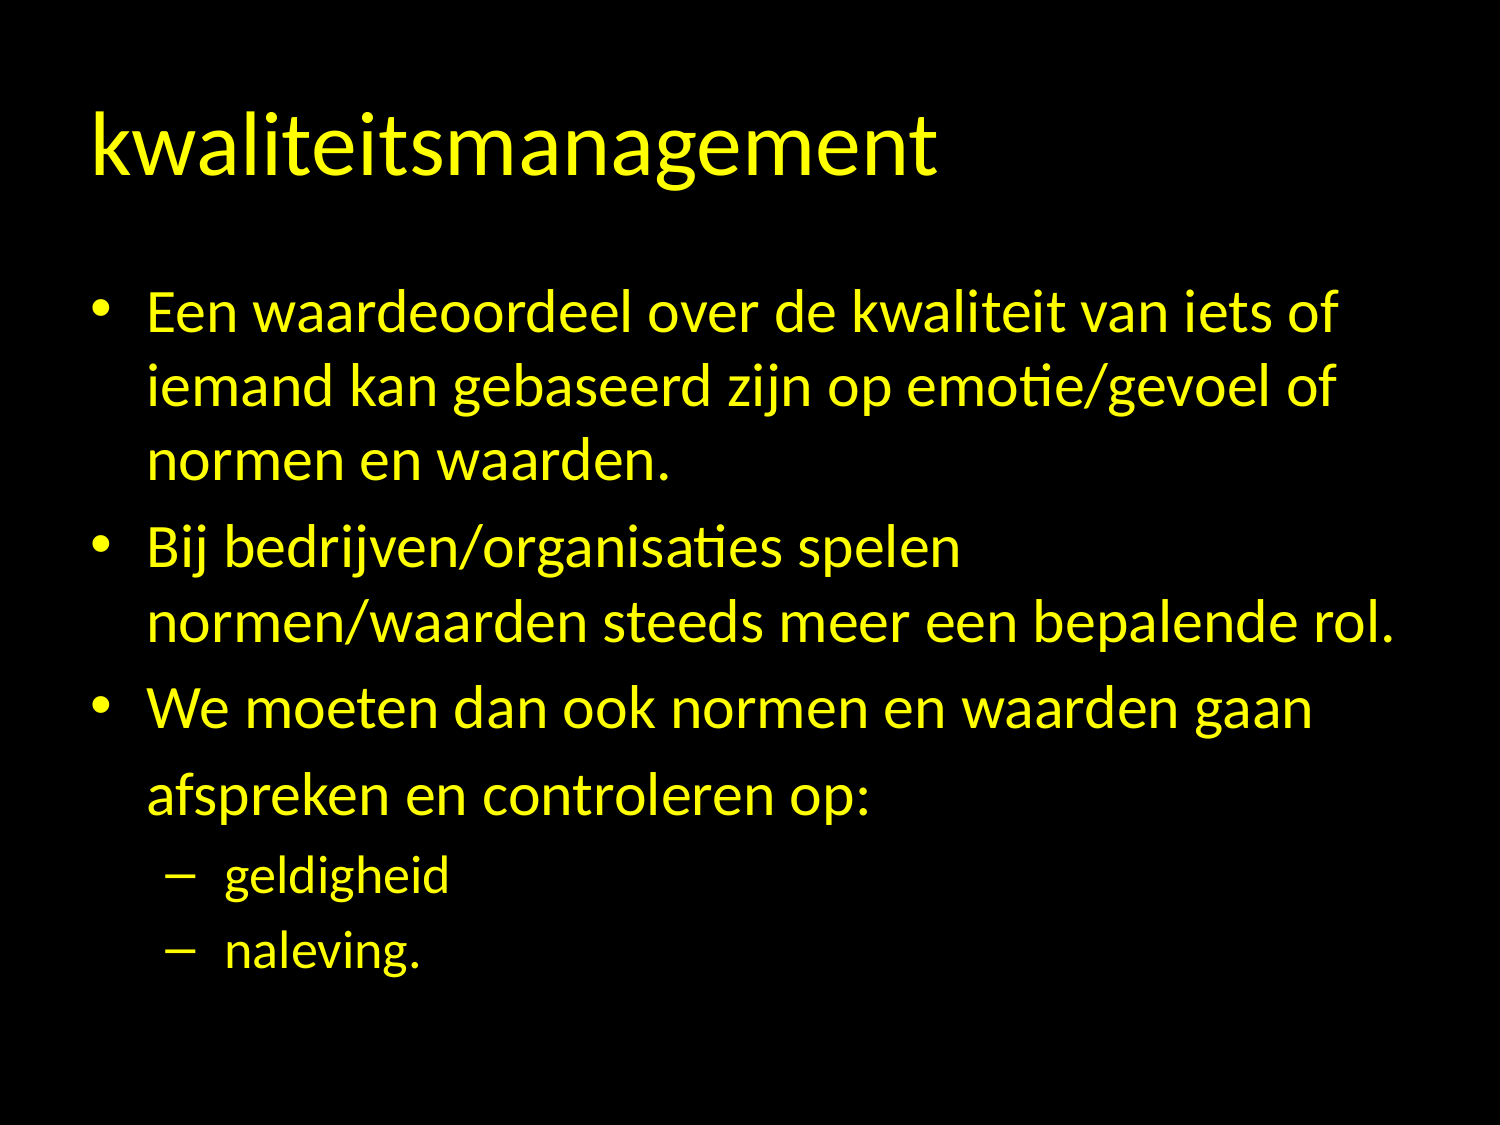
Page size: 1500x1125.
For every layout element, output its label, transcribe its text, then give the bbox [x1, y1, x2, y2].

list Een waardeoordeel over de kwaliteit van iets of iemand kan gebaseerd zijn op emotie/gevoel of normen en waarden. Bij bedrijven/organisaties spelen normen/waarden steeds meer een bepalende rol. We moeten dan ook normen en waarden gaan afspreken en controleren op: geldigheid naleving. [75, 262, 1425, 1005]
title kwaliteitsmanagement [75, 45, 1425, 233]
